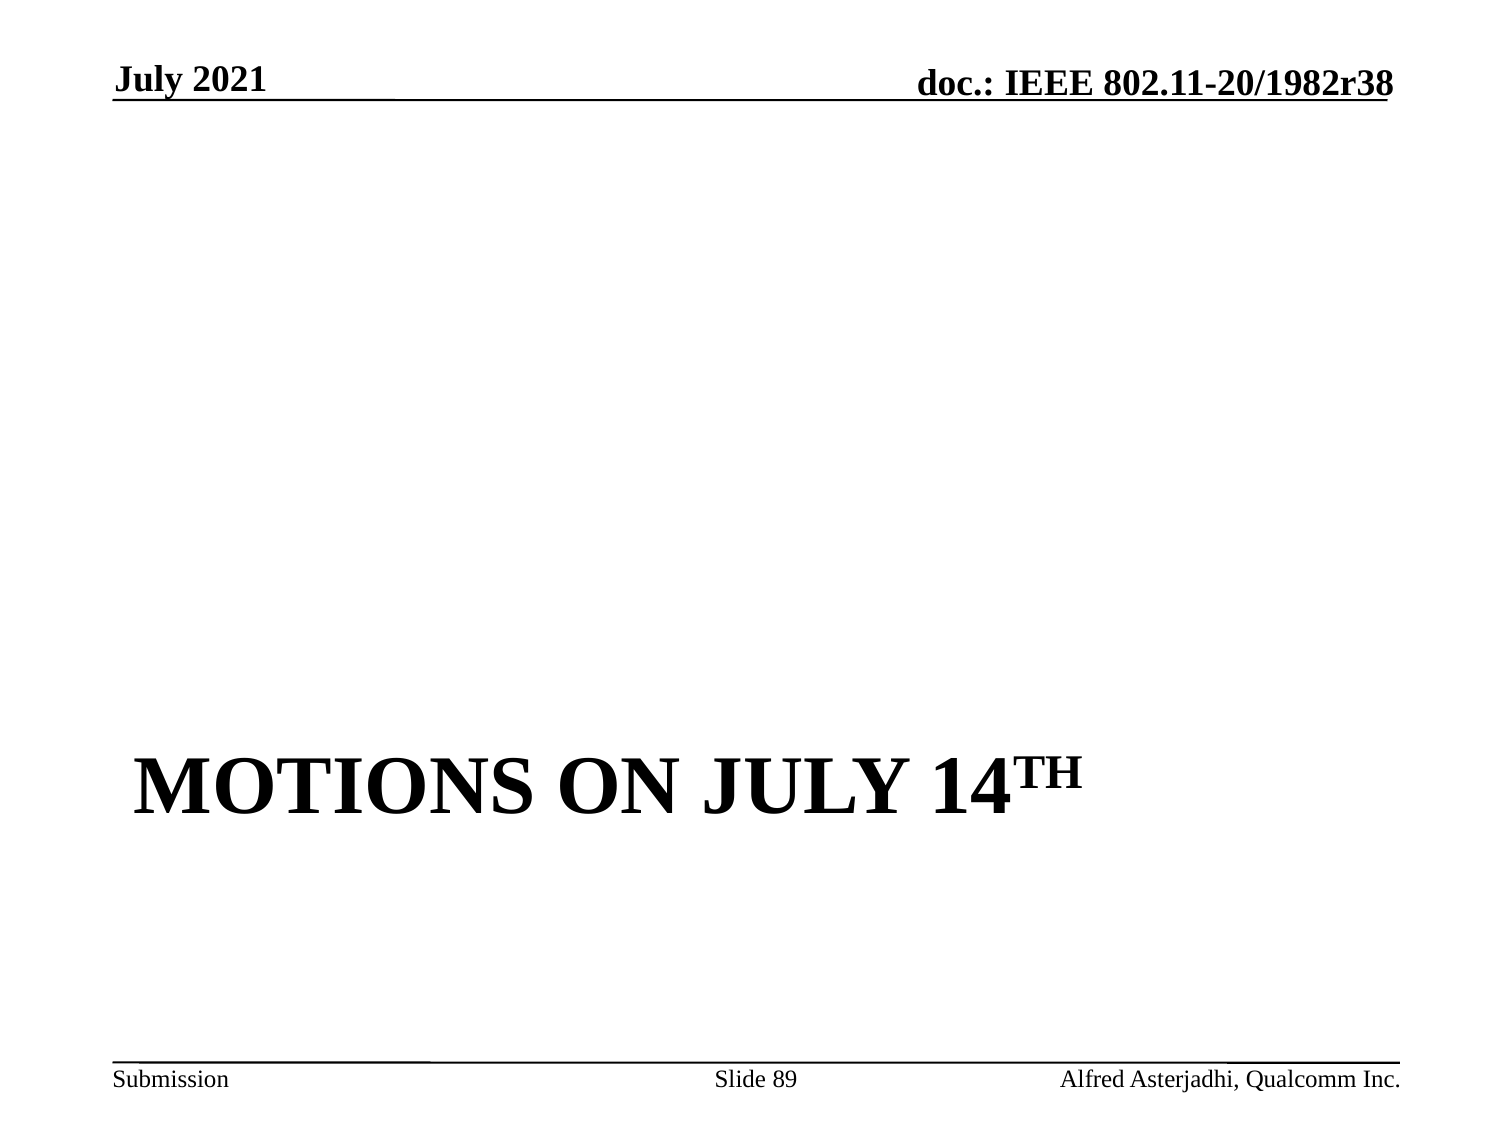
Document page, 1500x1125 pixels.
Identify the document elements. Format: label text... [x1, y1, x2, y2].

slide_number Slide 89 [712, 1061, 800, 1123]
footer Alfred Asterjadhi, Qualcomm Inc. [878, 1061, 1402, 1093]
title Motions on July 14th [118, 722, 1394, 947]
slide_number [114, 54, 423, 100]
